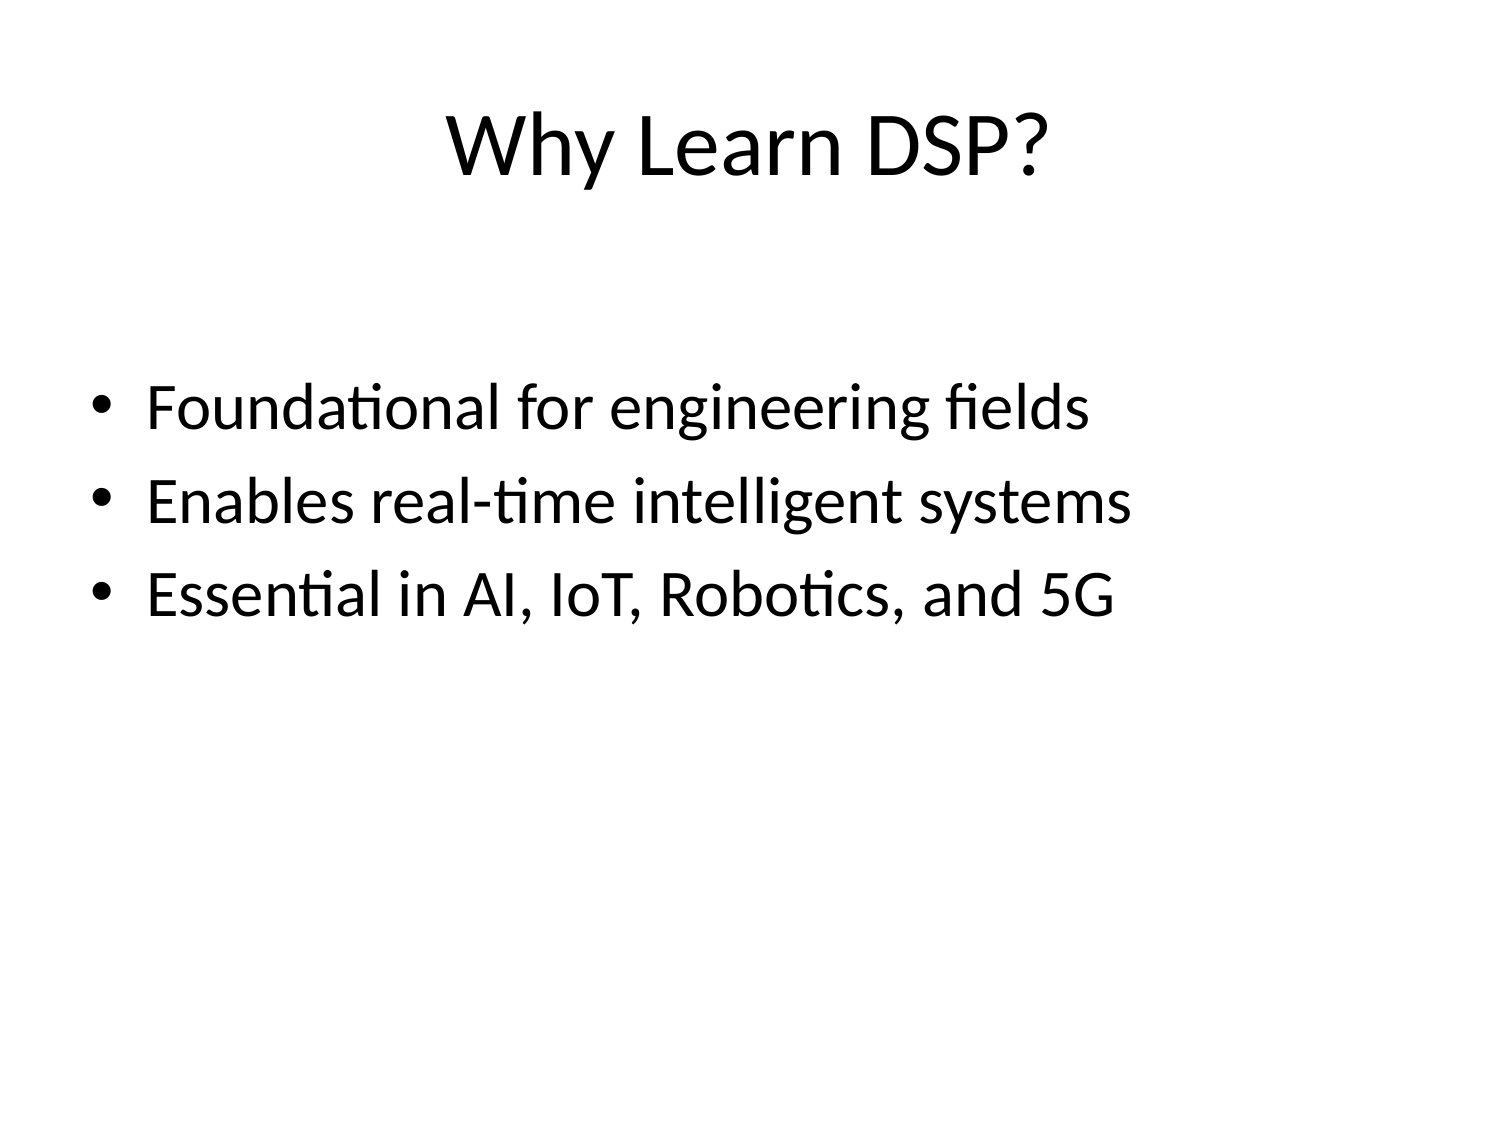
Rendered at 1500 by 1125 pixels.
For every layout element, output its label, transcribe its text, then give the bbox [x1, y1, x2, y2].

list Foundational for engineering fields Enables real-time intelligent systems Essential in AI, IoT, Robotics, and 5G [75, 262, 1425, 1005]
title Why Learn DSP? [75, 45, 1425, 233]
